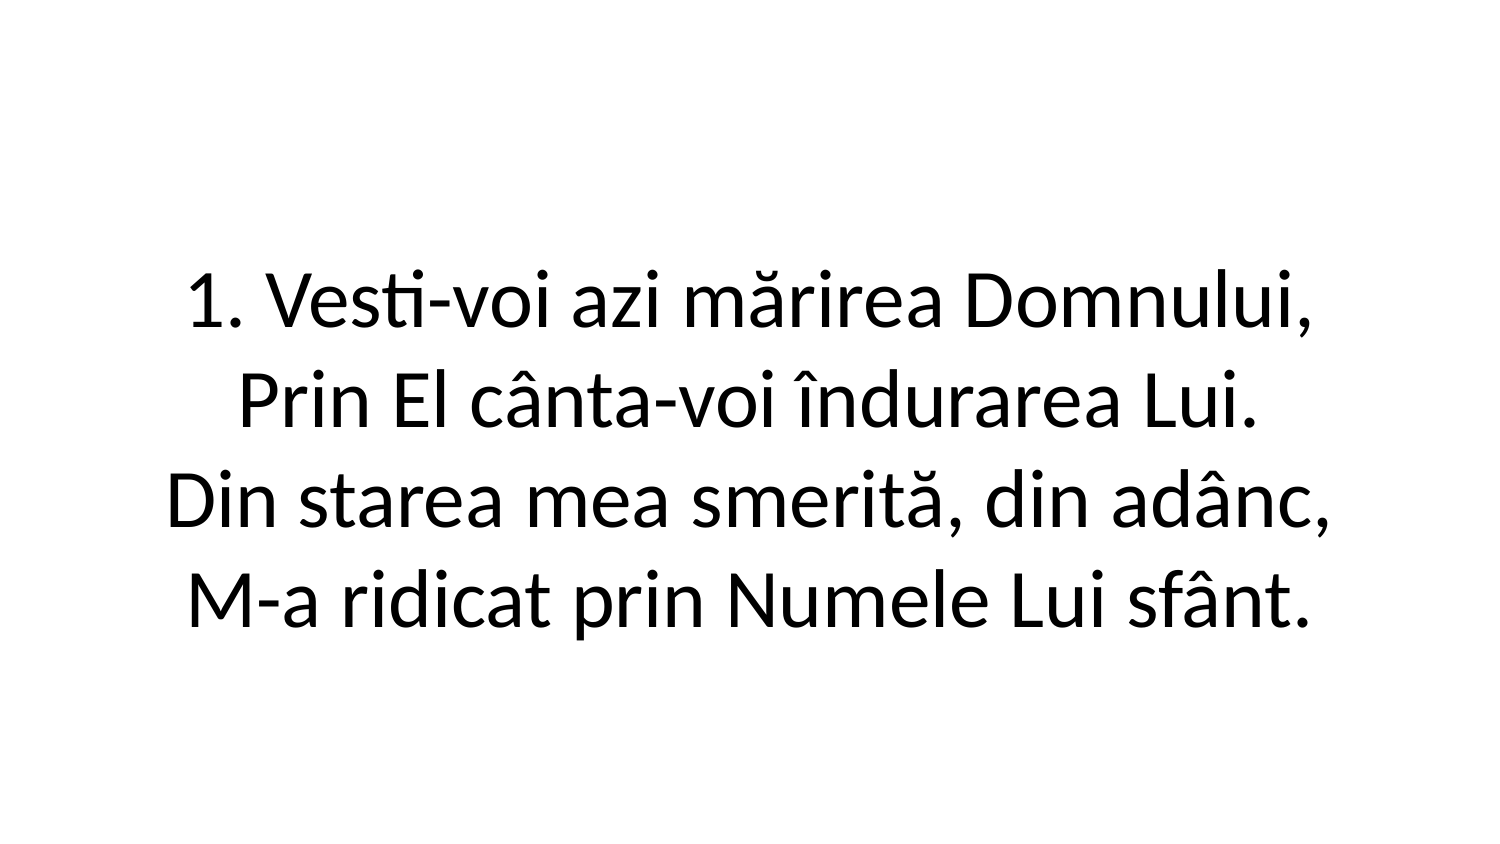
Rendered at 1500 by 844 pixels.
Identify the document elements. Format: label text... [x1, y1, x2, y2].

text_box 1. Vesti-voi azi mărirea Domnului, Prin El cânta-voi îndurarea Lui. Din starea mea smerită, din adânc, M-a ridicat prin Numele Lui sfânt. [150, 192, 1350, 652]
